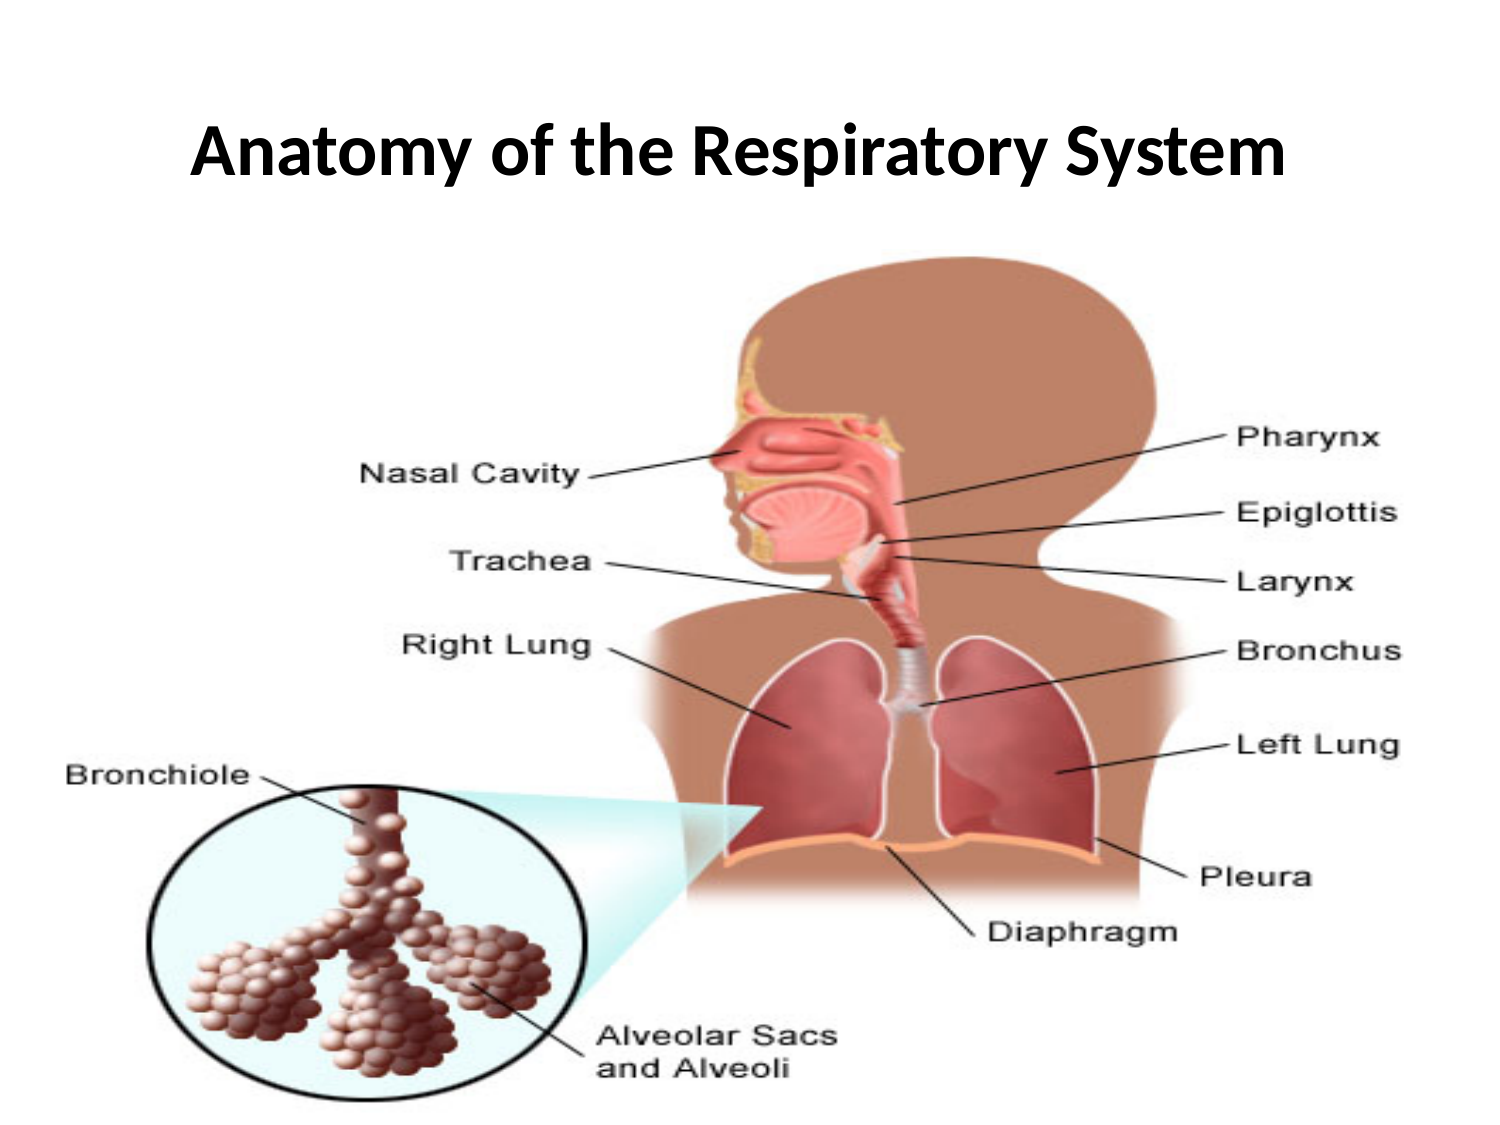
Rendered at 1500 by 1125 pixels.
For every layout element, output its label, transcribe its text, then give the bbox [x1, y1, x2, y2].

picture [0, 249, 1500, 1125]
title Anatomy of the Respiratory System [75, 45, 1425, 233]
